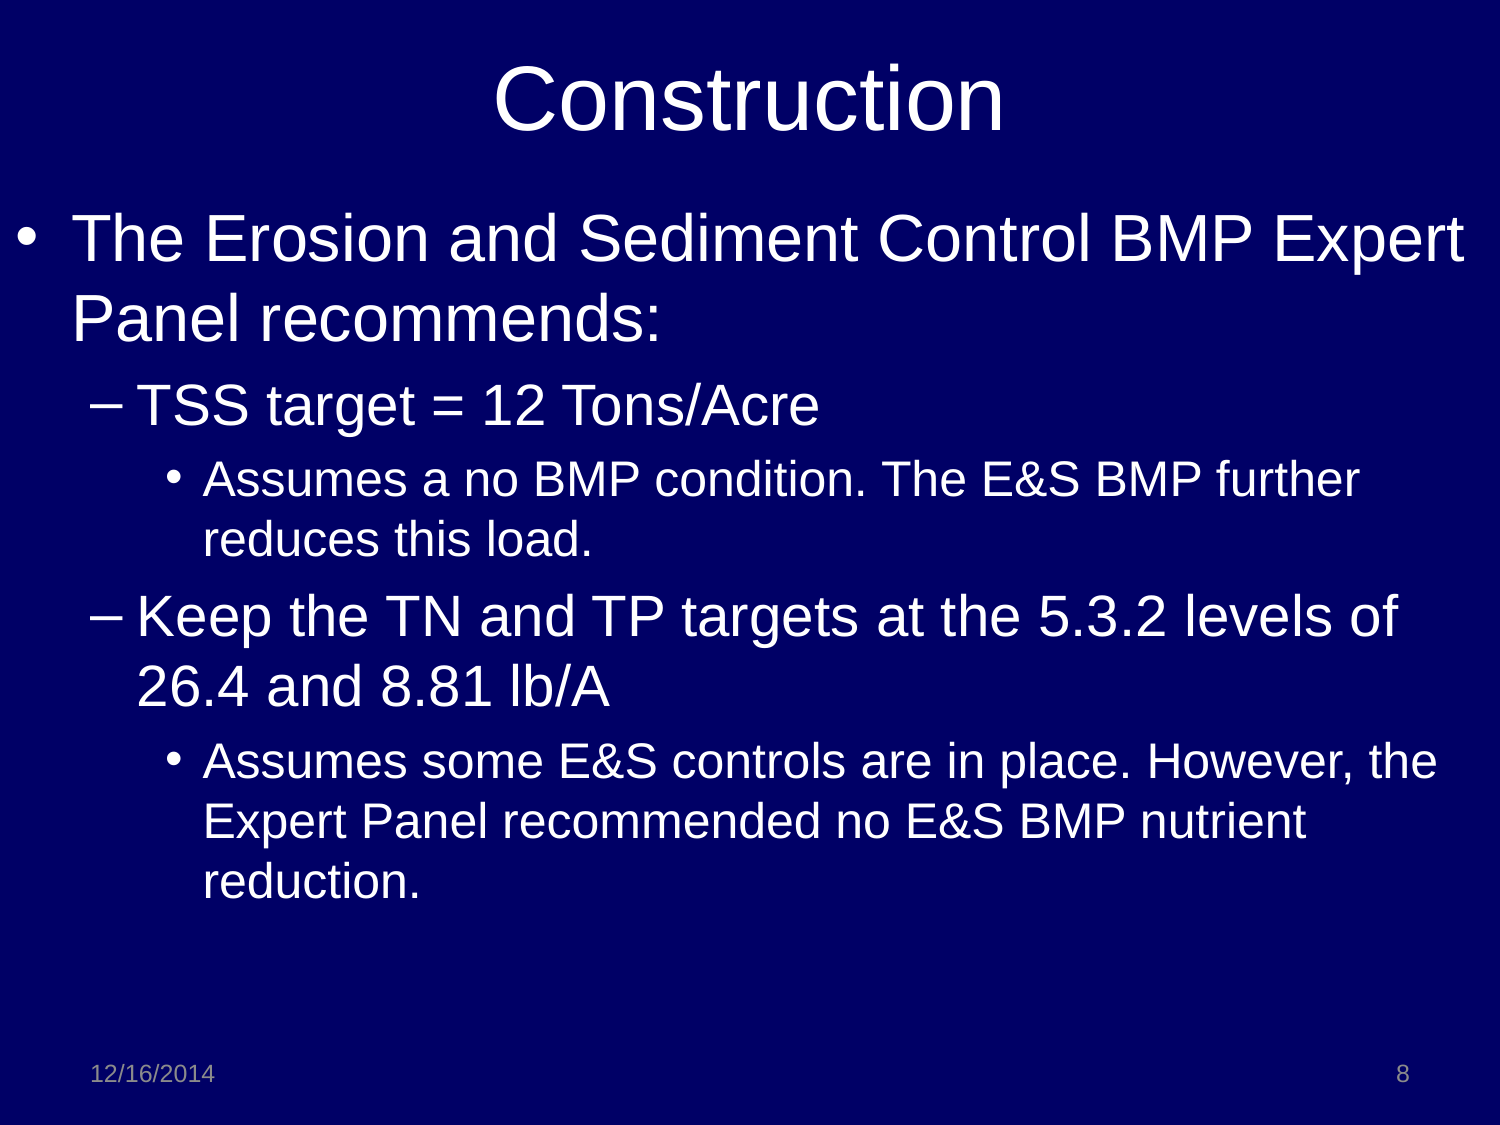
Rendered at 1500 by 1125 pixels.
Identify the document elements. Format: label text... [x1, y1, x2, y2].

title Construction [0, 0, 1500, 187]
list The Erosion and Sediment Control BMP Expert Panel recommends: TSS target = 12 Tons/Acre Assumes a no BMP condition. The E&S BMP further reduces this load. Keep the TN and TP targets at the 5.3.2 levels of 26.4 and 8.81 lb/A Assumes some E&S controls are in place. However, the Expert Panel recommended no E&S BMP nutrient reduction. [0, 187, 1500, 1038]
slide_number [75, 1042, 425, 1103]
slide_number 8 [1074, 1042, 1425, 1103]
